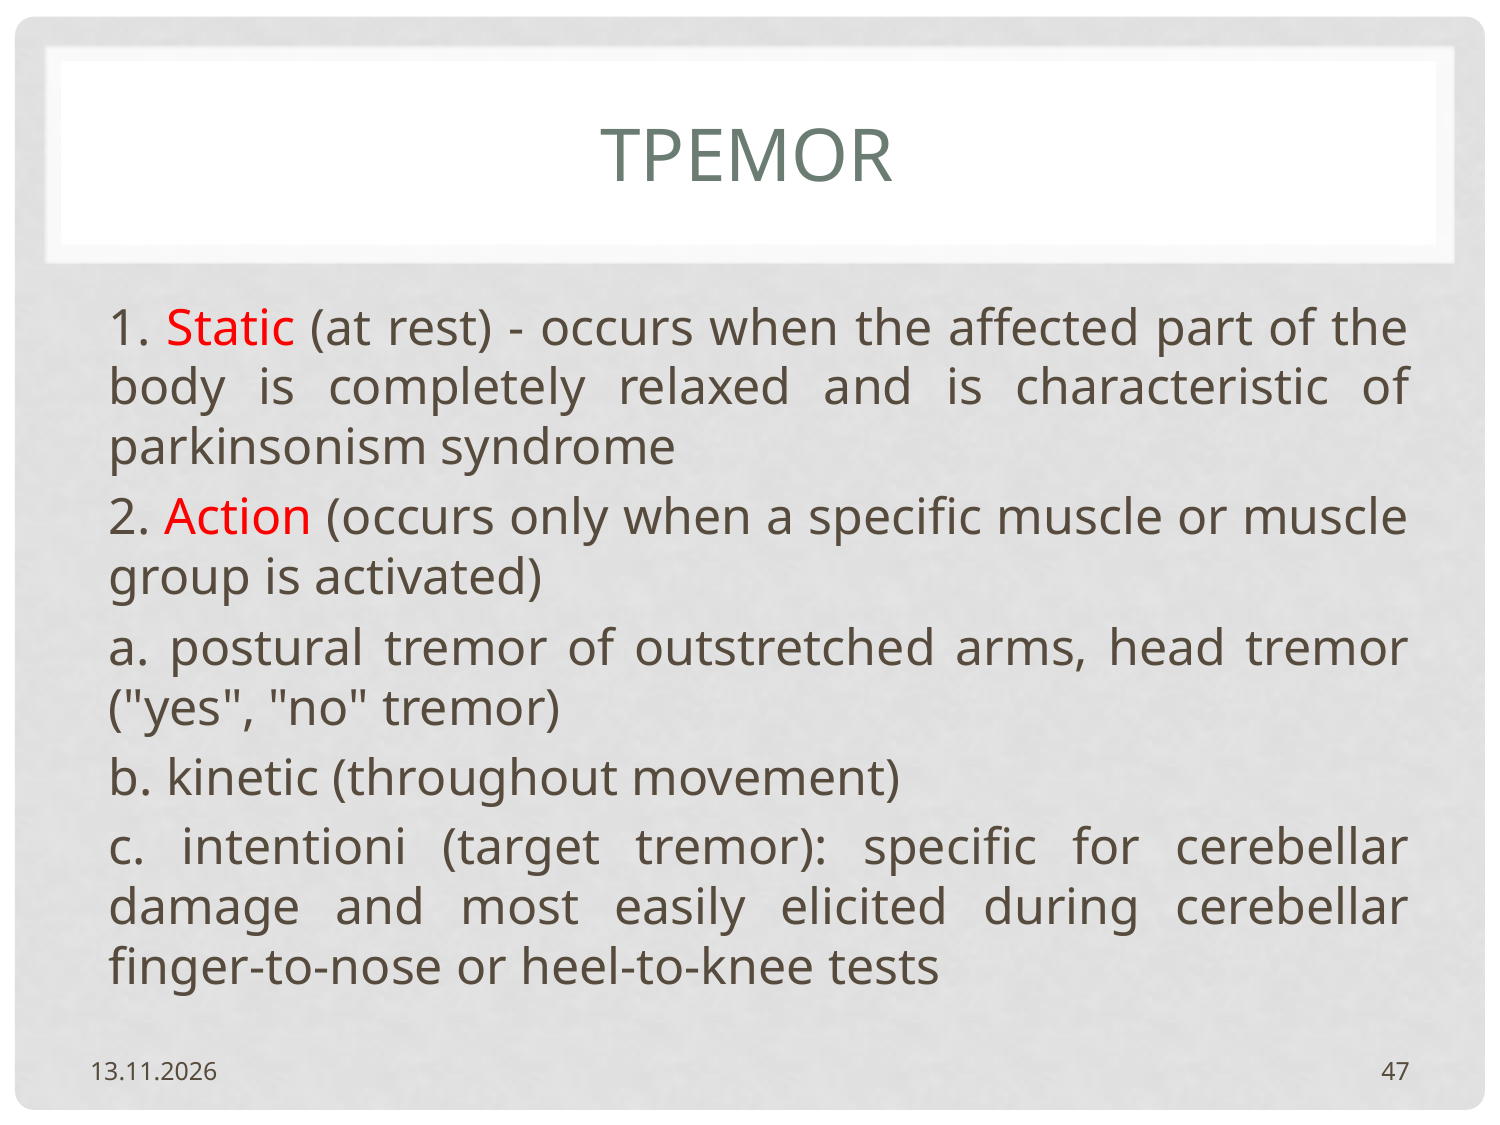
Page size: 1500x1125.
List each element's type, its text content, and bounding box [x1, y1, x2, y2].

title ТРЕmor [69, 66, 1425, 238]
slide_number 47 [1074, 1042, 1425, 1103]
list 1. Static (at rest) - occurs when the affected part of the body is completely relaxed and is characteristic of parkinsonism syndrome 2. Action (occurs only when a specific muscle or muscle group is activated) a. postural tremor of outstretched arms, head tremor ("yes", "no" tremor) b. kinetic (throughout movement) c. intentioni (target tremor): specific for cerebellar damage and most easily elicited during cerebellar finger-to-nose or heel-to-knee tests [75, 287, 1425, 1063]
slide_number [75, 1042, 425, 1103]
